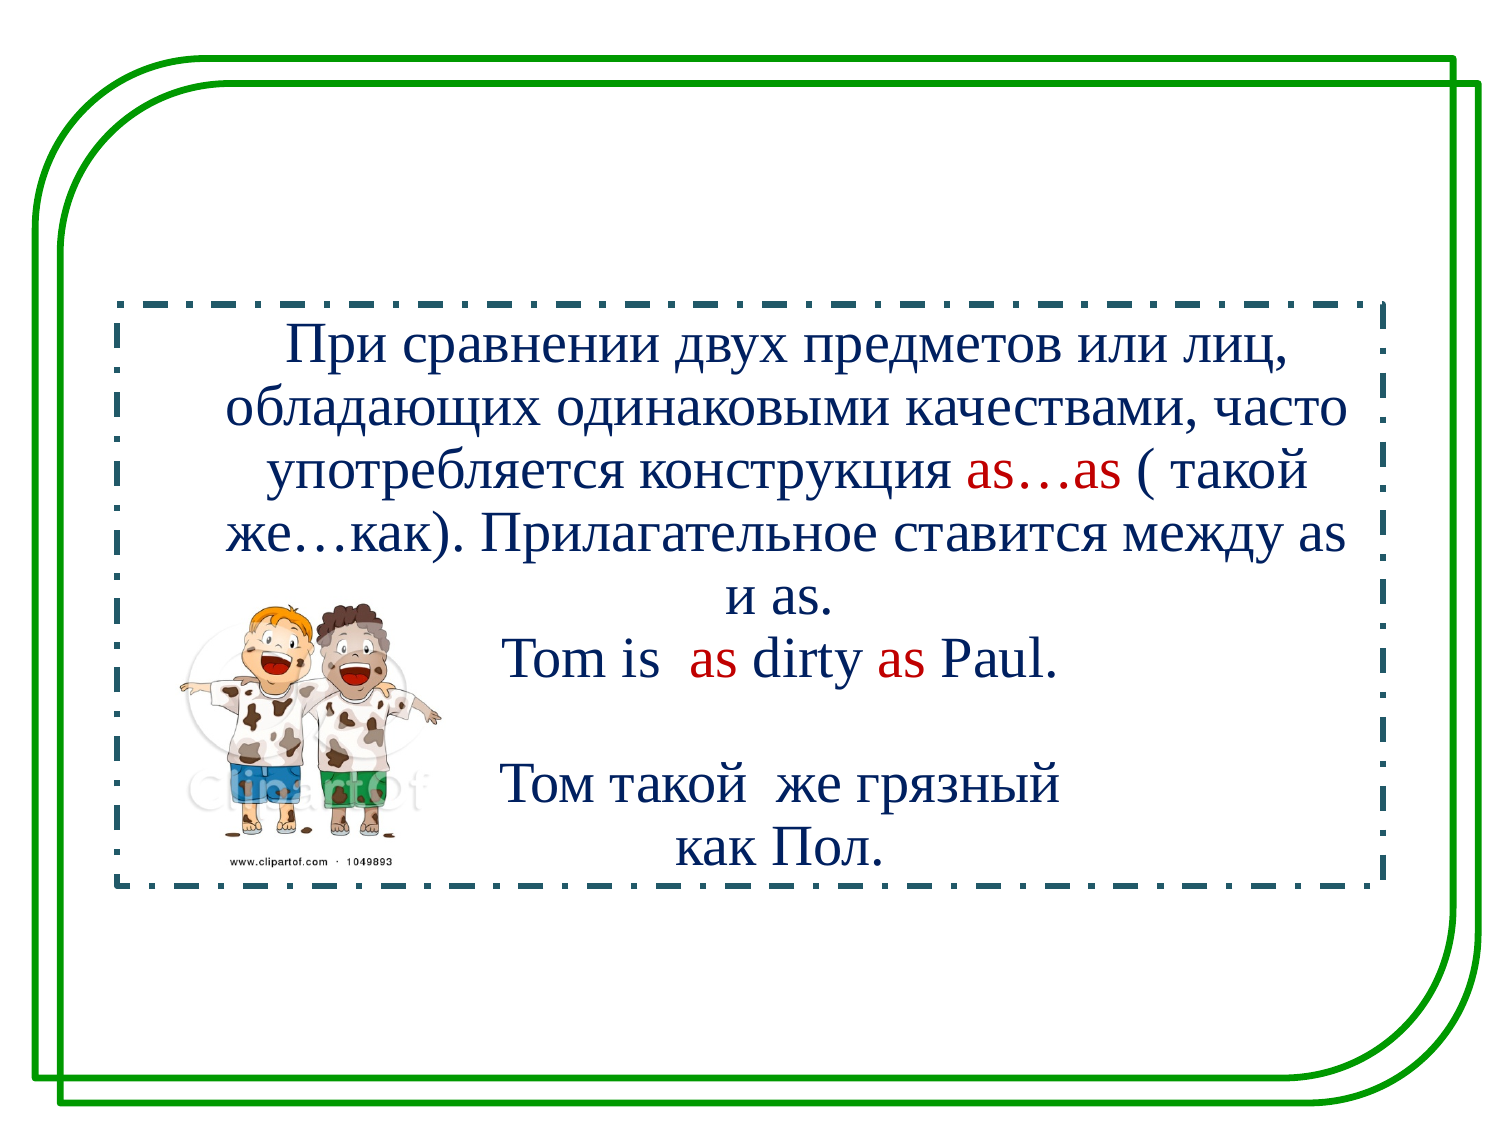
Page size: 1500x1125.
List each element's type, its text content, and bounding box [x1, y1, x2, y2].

text_box При сравнении двух предметов или лиц, обладающих одинаковыми качествами, часто употребляется конструкция as…as ( такой же…как). Прилагательное ставится между as и as. Tom is as dirty as Paul. Том такой же грязный как Пол. [117, 304, 1383, 886]
text_box [33, 56, 1456, 1081]
text_box [58, 81, 1481, 1106]
picture [175, 585, 446, 868]
